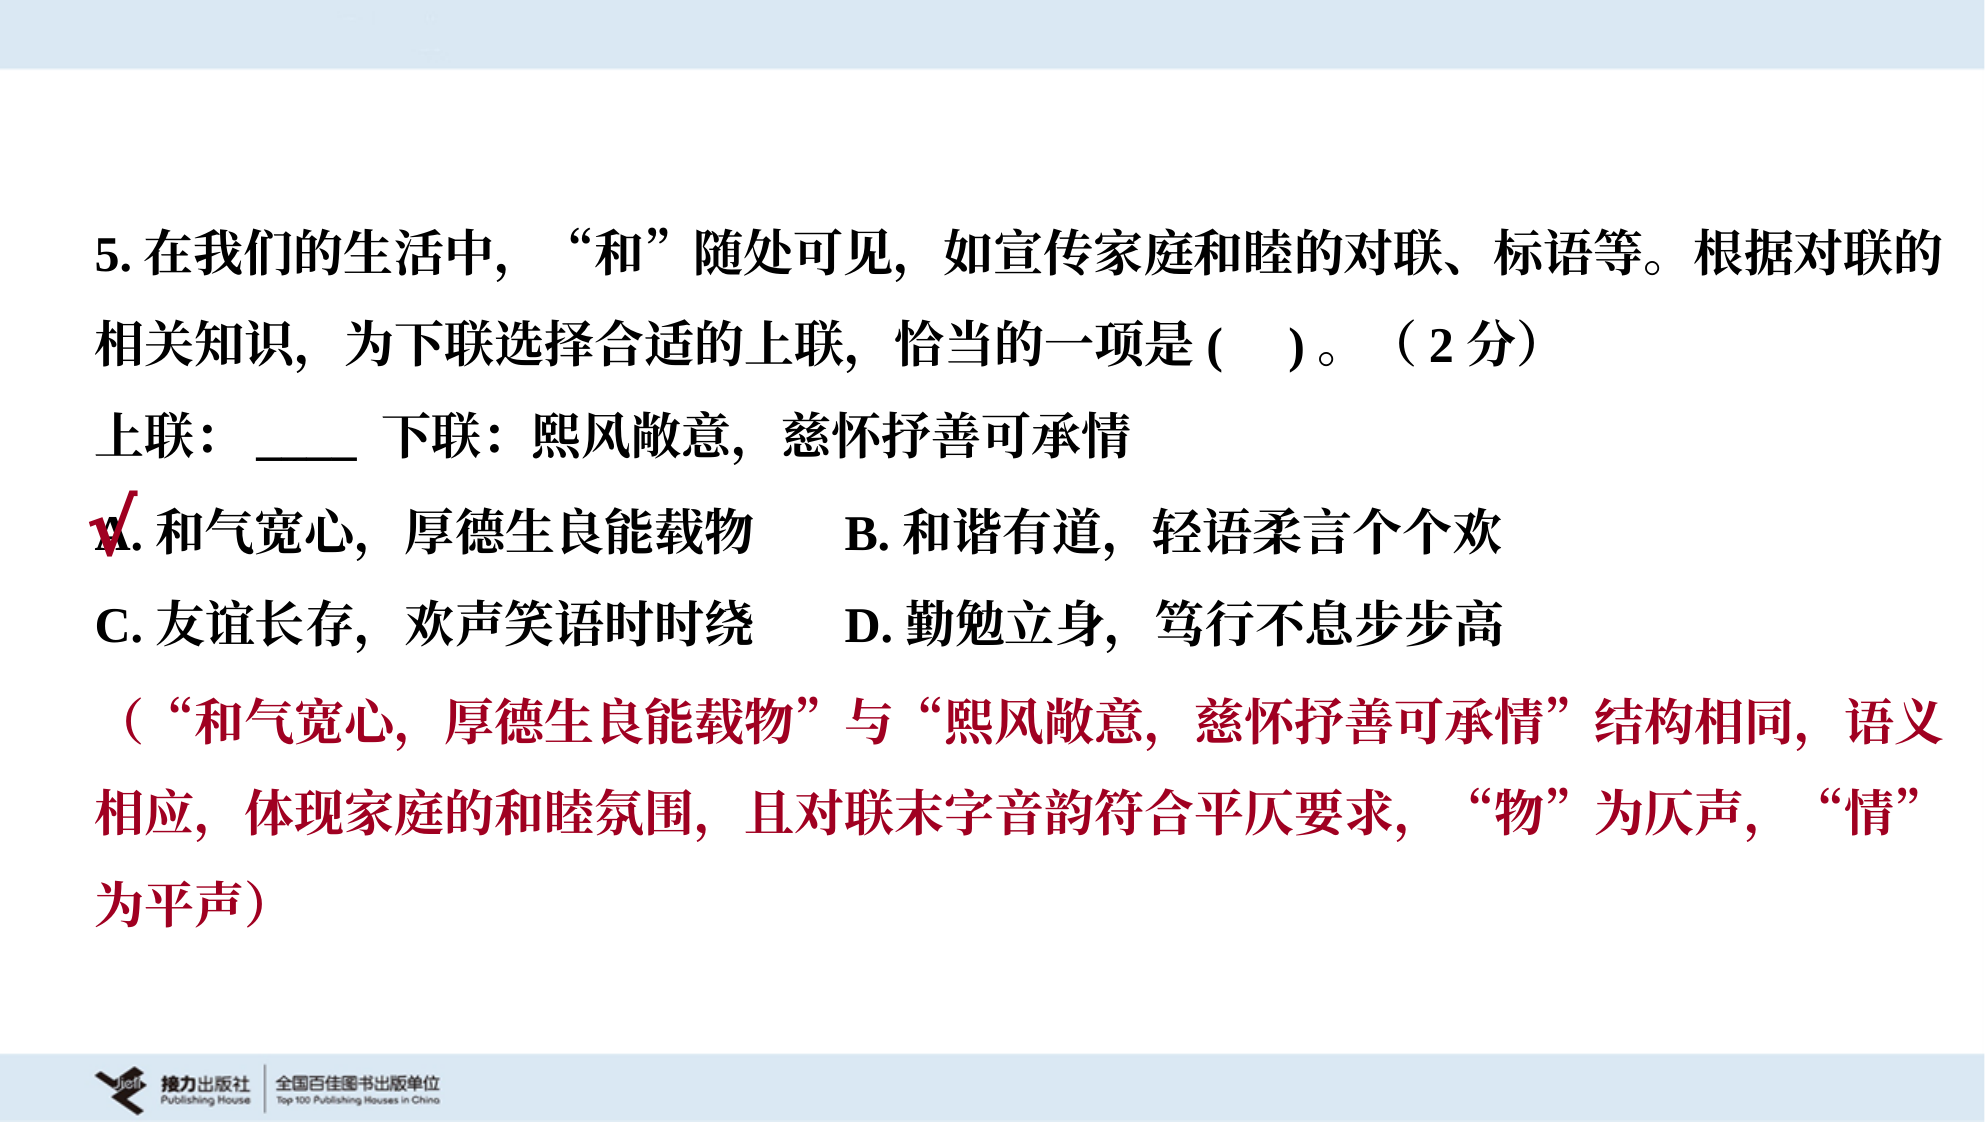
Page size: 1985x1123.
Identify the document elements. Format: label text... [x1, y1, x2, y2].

text_box 5.在我们的生活中，“和”随处可见，如宣传家庭和睦的对联、标语等。根据对联的 相关知识，为下联选择合适的上联，恰当的一项是( )。（2分） 上联：____ 下联：熙风敞意，慈怀抒善可承情 [94, 189, 1892, 465]
text_box √ [86, 478, 139, 571]
picture [0, 0, 1985, 1122]
text_box A.和气宽心，厚德生良能载物 B.和谐有道，轻语柔言个个欢 C.友谊长存，欢声笑语时时绕 D.勤勉立身，笃行不息步步高 [94, 468, 1892, 652]
text_box （“和气宽心，厚德生良能载物”与“熙风敞意，慈怀抒善可承情”结构相同，语义 相应，体现家庭的和睦氛围，且对联末字音韵符合平仄要求，“物”为仄声，“情” 为平声） [94, 658, 1892, 934]
